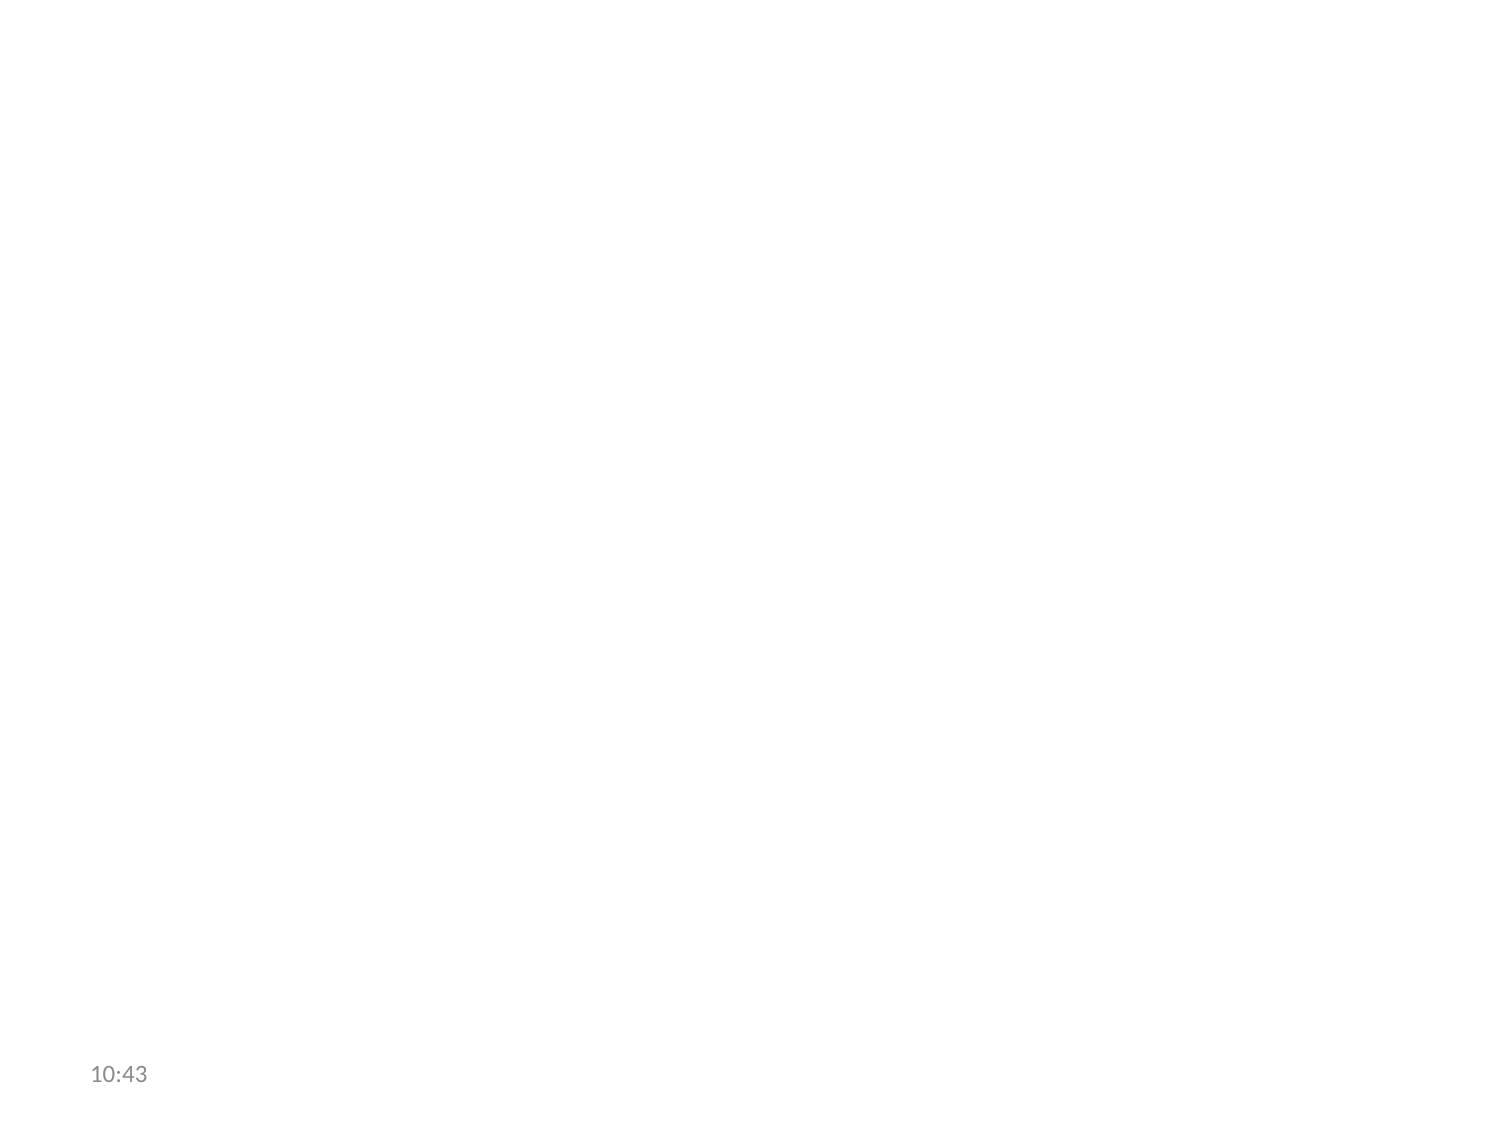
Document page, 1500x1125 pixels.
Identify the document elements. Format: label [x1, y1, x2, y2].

slide_number [75, 1042, 425, 1103]
